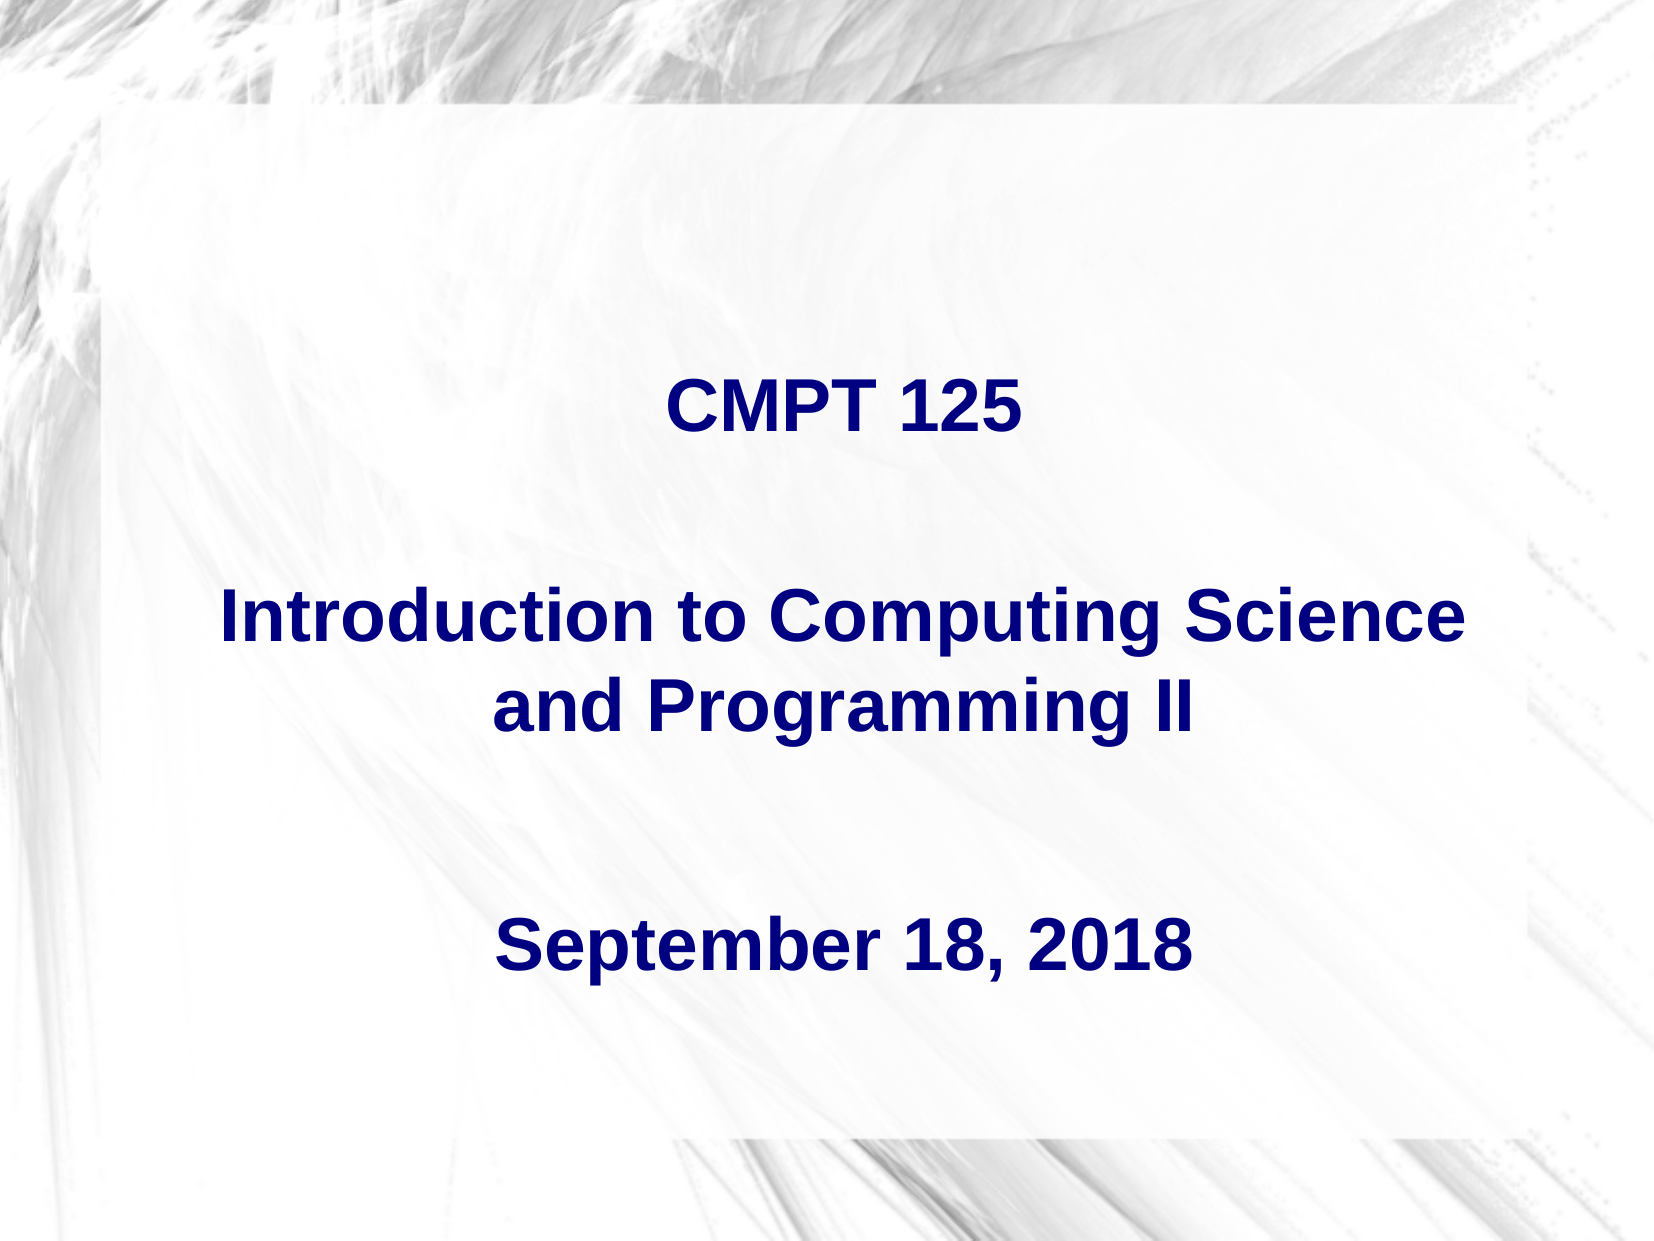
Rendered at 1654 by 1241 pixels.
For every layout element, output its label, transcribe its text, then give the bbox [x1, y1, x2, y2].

list CMPT 125 Introduction to Computing Science and Programming II September 18, 2018 [118, 237, 1571, 1225]
picture [0, 0, 1654, 1241]
